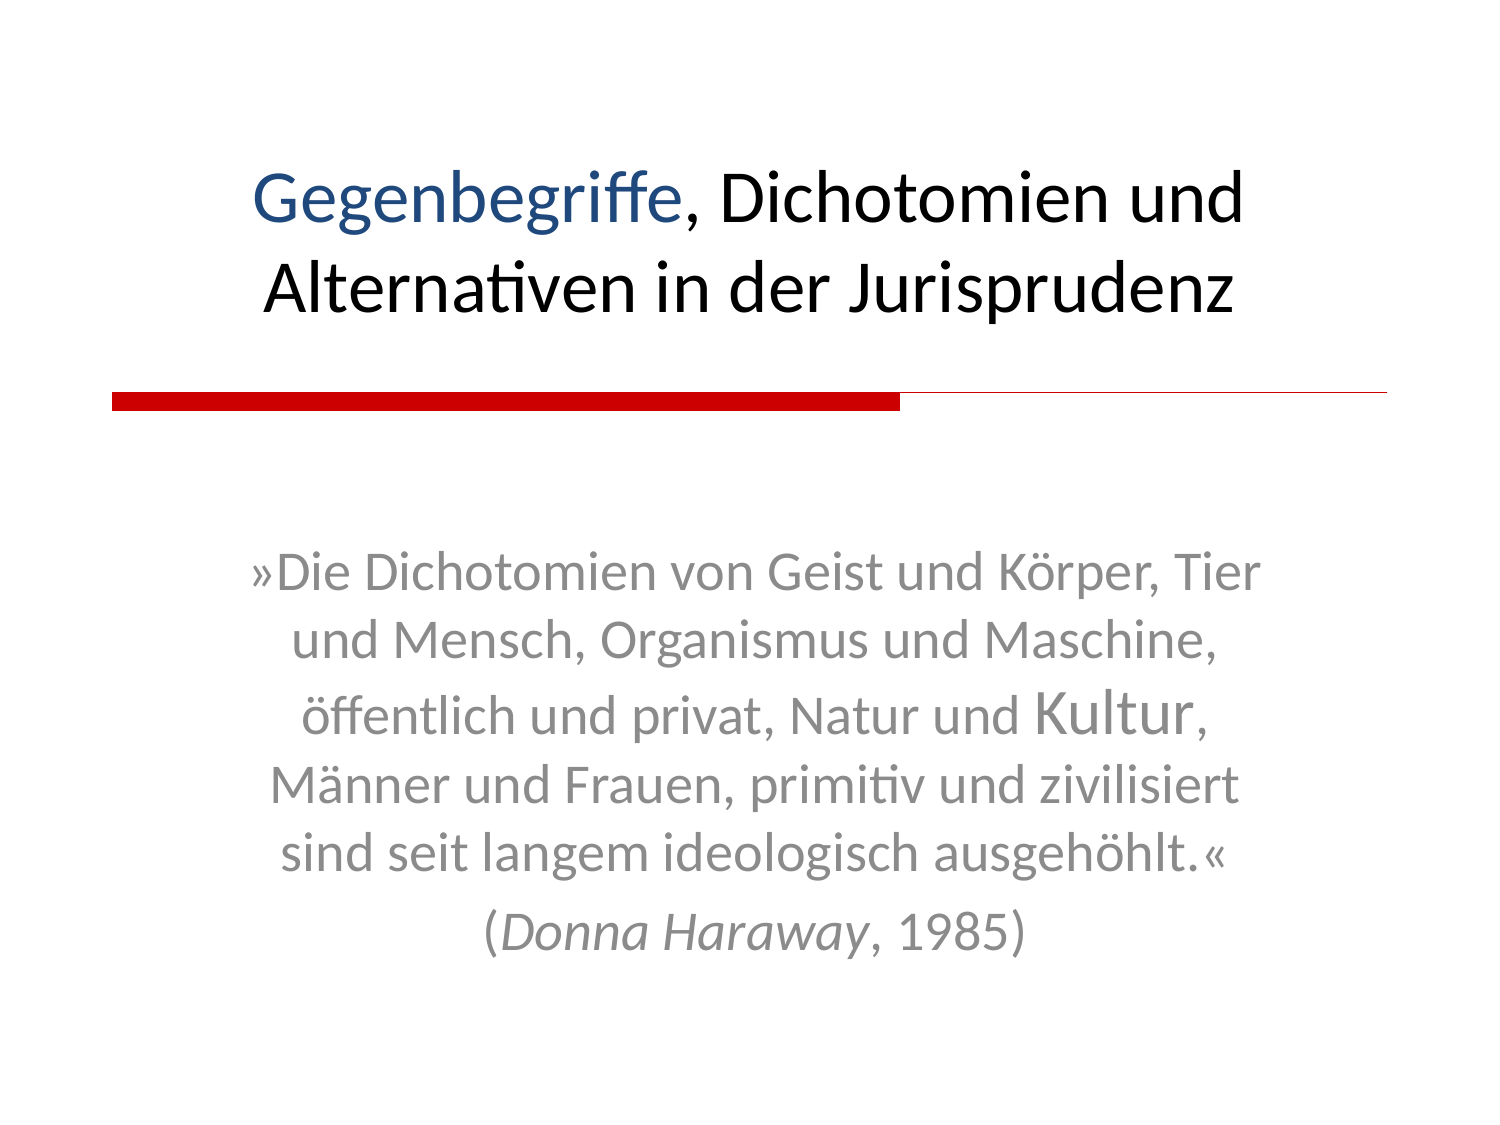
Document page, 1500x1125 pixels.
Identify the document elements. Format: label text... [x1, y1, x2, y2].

subtitle »Die Dichotomien von Geist und Körper, Tier und Mensch, Organismus und Maschine, öffentlich und privat, Natur und Kultur, Männer und Frauen, primitiv und zivilisiert sind seit langem ideologisch ausgehöhlt.« (Donna Haraway, 1985) [230, 527, 1281, 980]
title Gegenbegriffe, Dichotomien und Alternativen in der Jurisprudenz [112, 90, 1388, 386]
